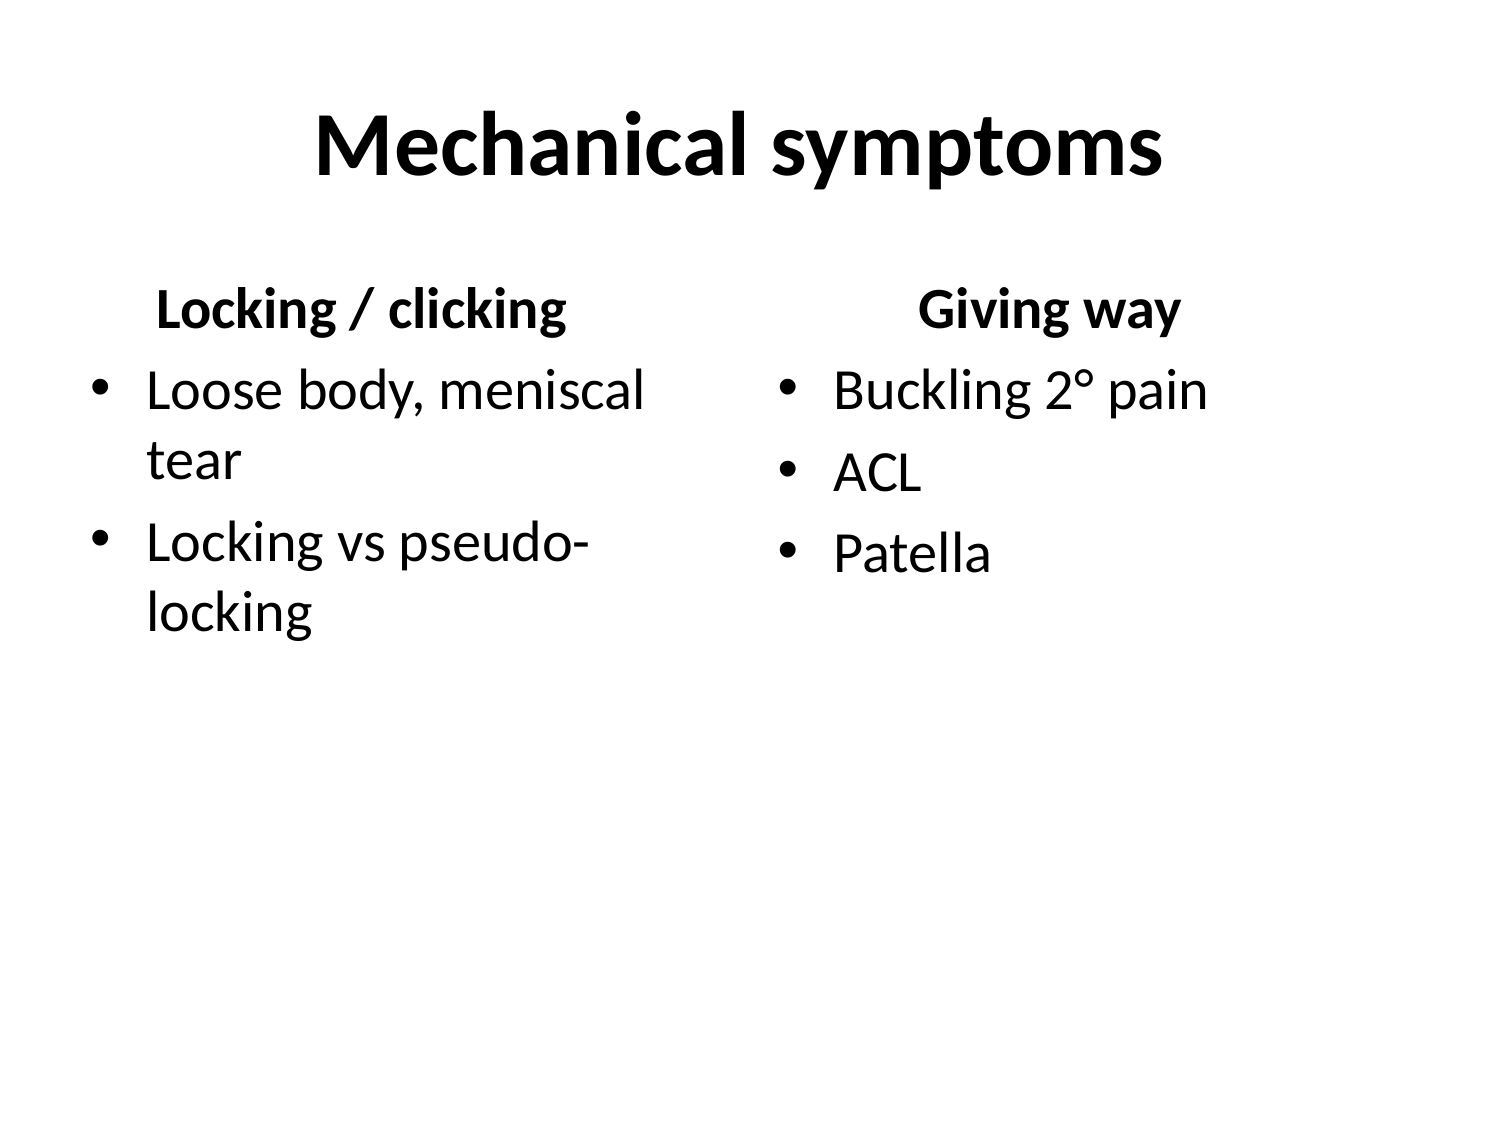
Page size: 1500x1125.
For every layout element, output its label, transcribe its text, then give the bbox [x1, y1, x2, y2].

list Locking / clicking Loose body, meniscal tear Locking vs pseudo-locking [75, 262, 738, 1005]
title Mechanical symptoms [75, 45, 1425, 233]
list Giving way Buckling 2° pain ACL Patella [762, 262, 1425, 1005]
